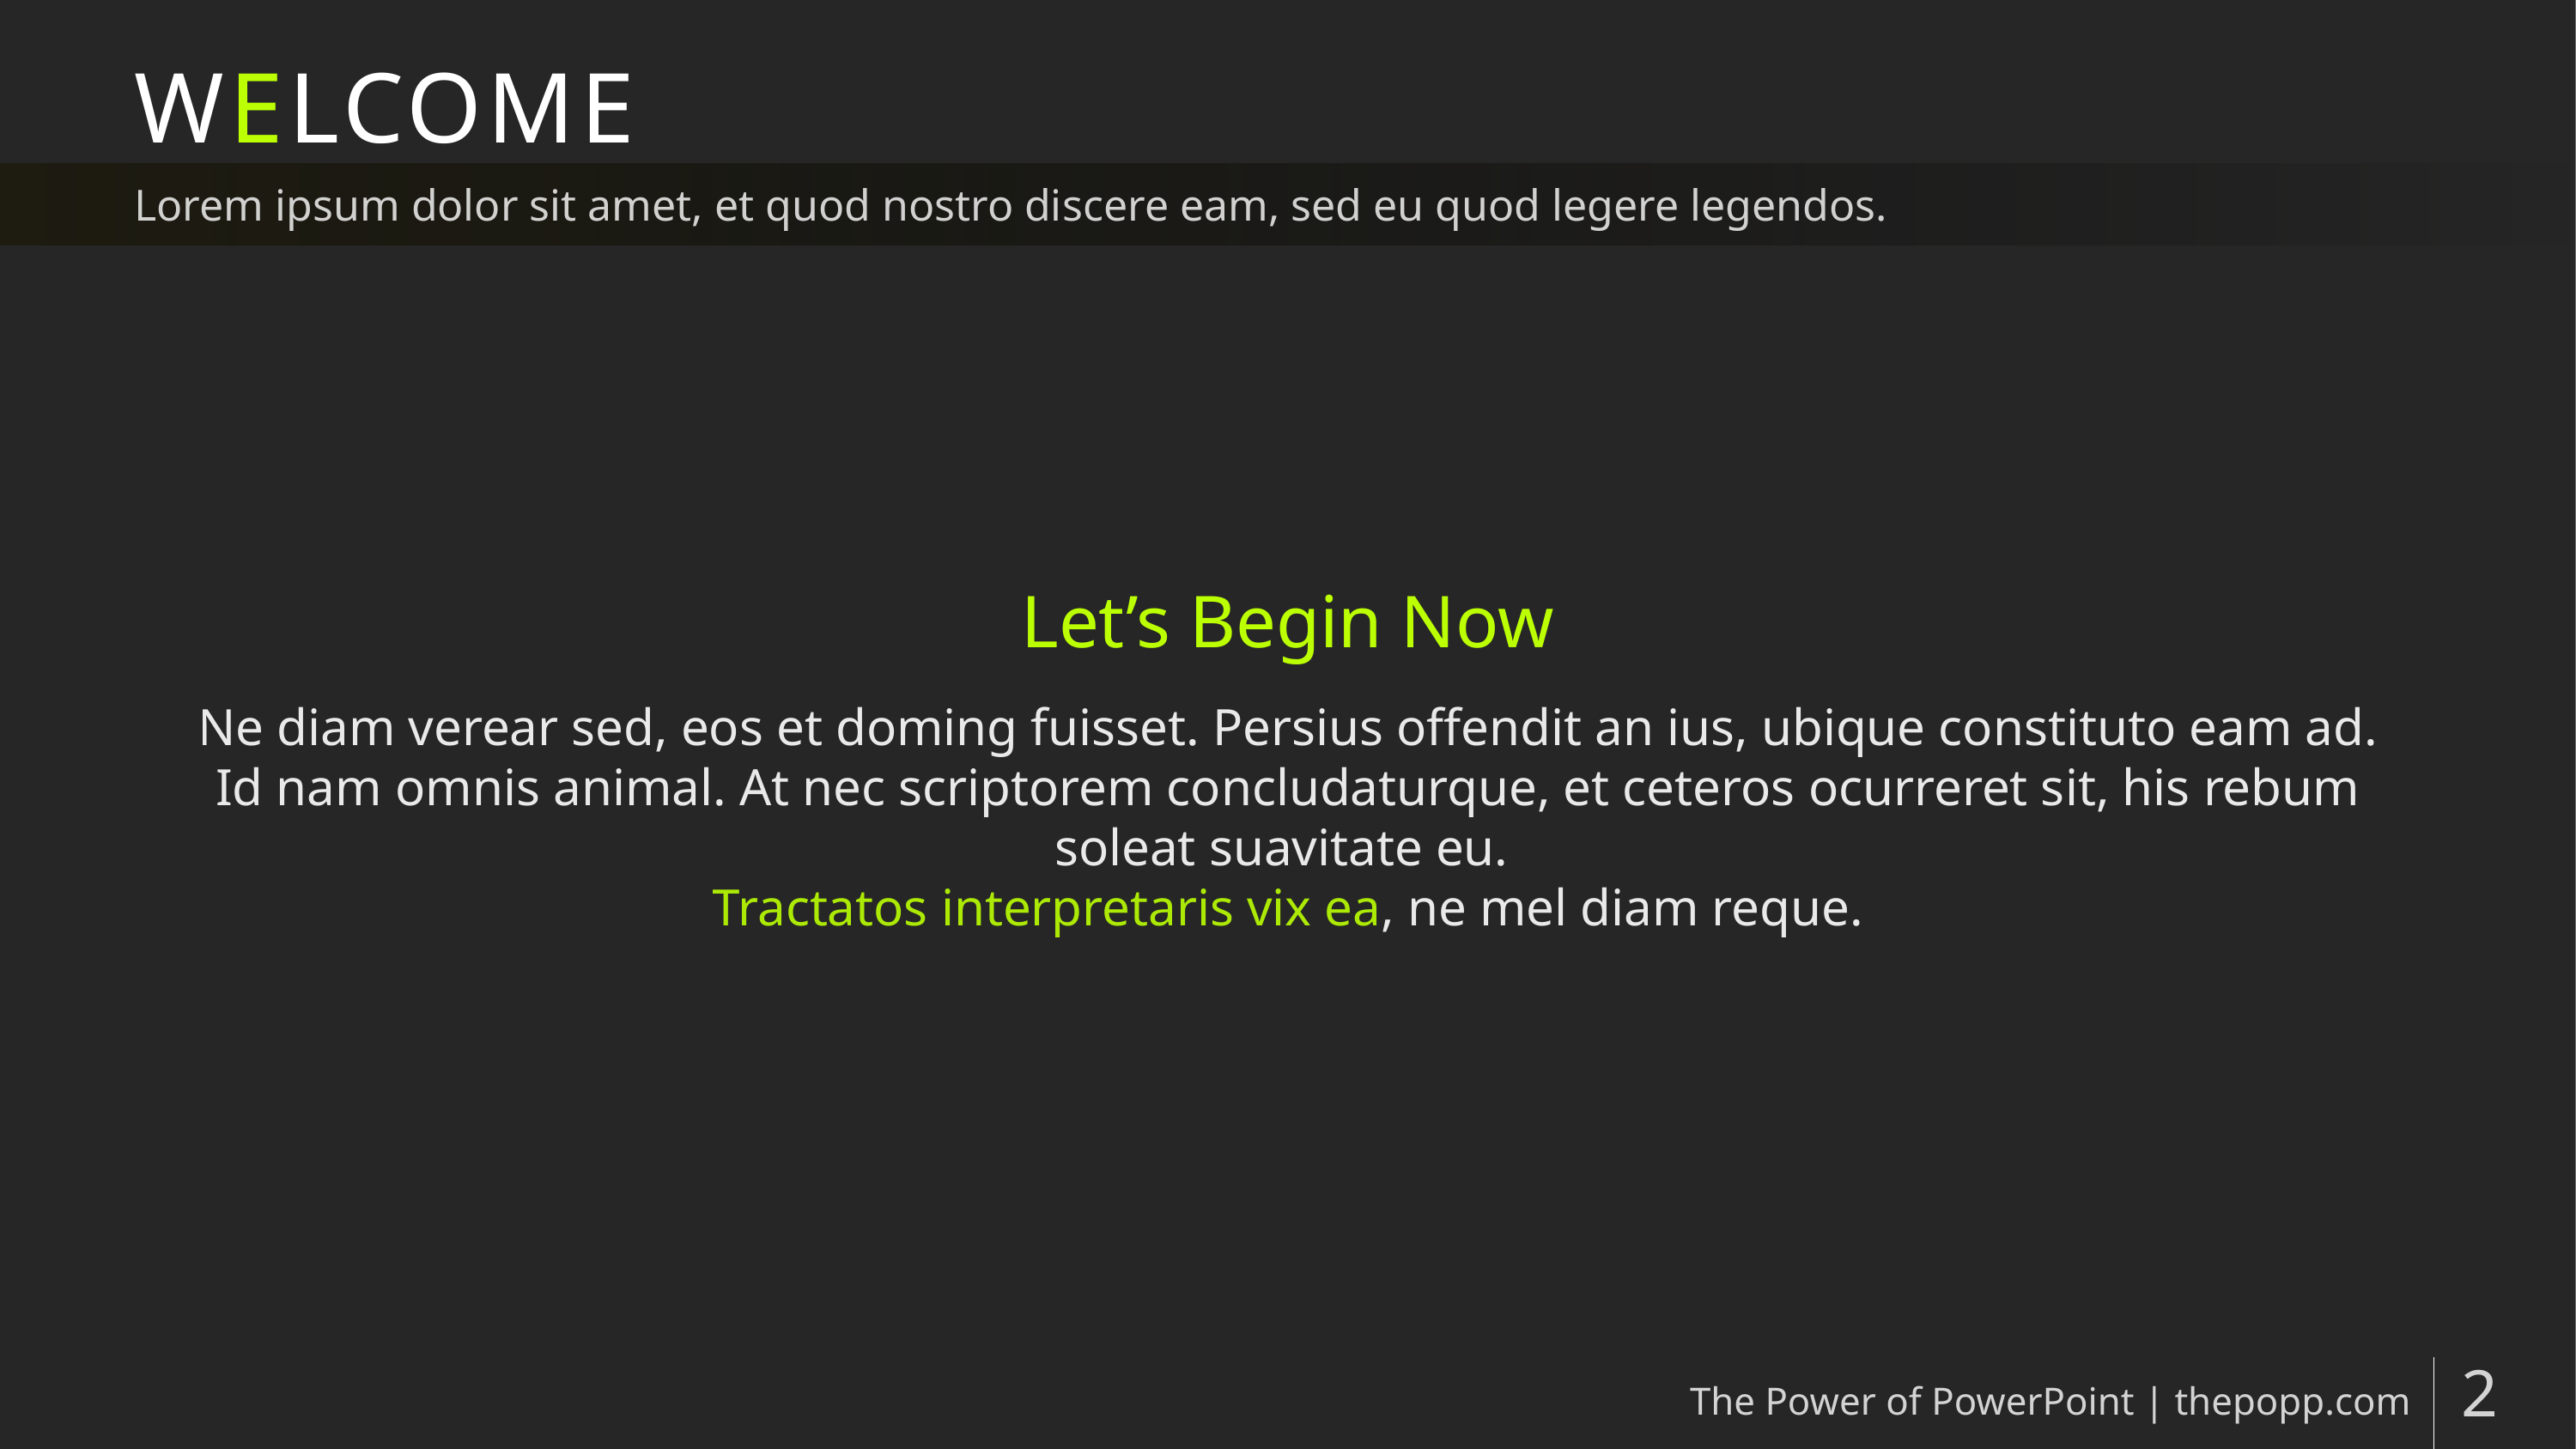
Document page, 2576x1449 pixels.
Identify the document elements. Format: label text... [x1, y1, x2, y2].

list Ne diam verear sed, eos et doming fuisset. Persius offendit an ius, ubique constituto eam ad. Id nam omnis animal. At nec scriptorem concludaturque, et ceteros ocurreret sit, his rebum soleat suavitate eu. Tractatos interpretaris vix ea, ne mel diam reque. [167, 683, 2409, 978]
footer The Power of PowerPoint | thepopp.com [922, 1356, 2434, 1434]
title WELCOME [111, 0, 2430, 174]
slide_number 2 [2438, 1357, 2576, 1434]
list Lorem ipsum dolor sit amet, et quod nostro discere eam, sed eu quod legere legendos. [111, 167, 2404, 248]
list Let’s Begin Now [167, 551, 2409, 674]
